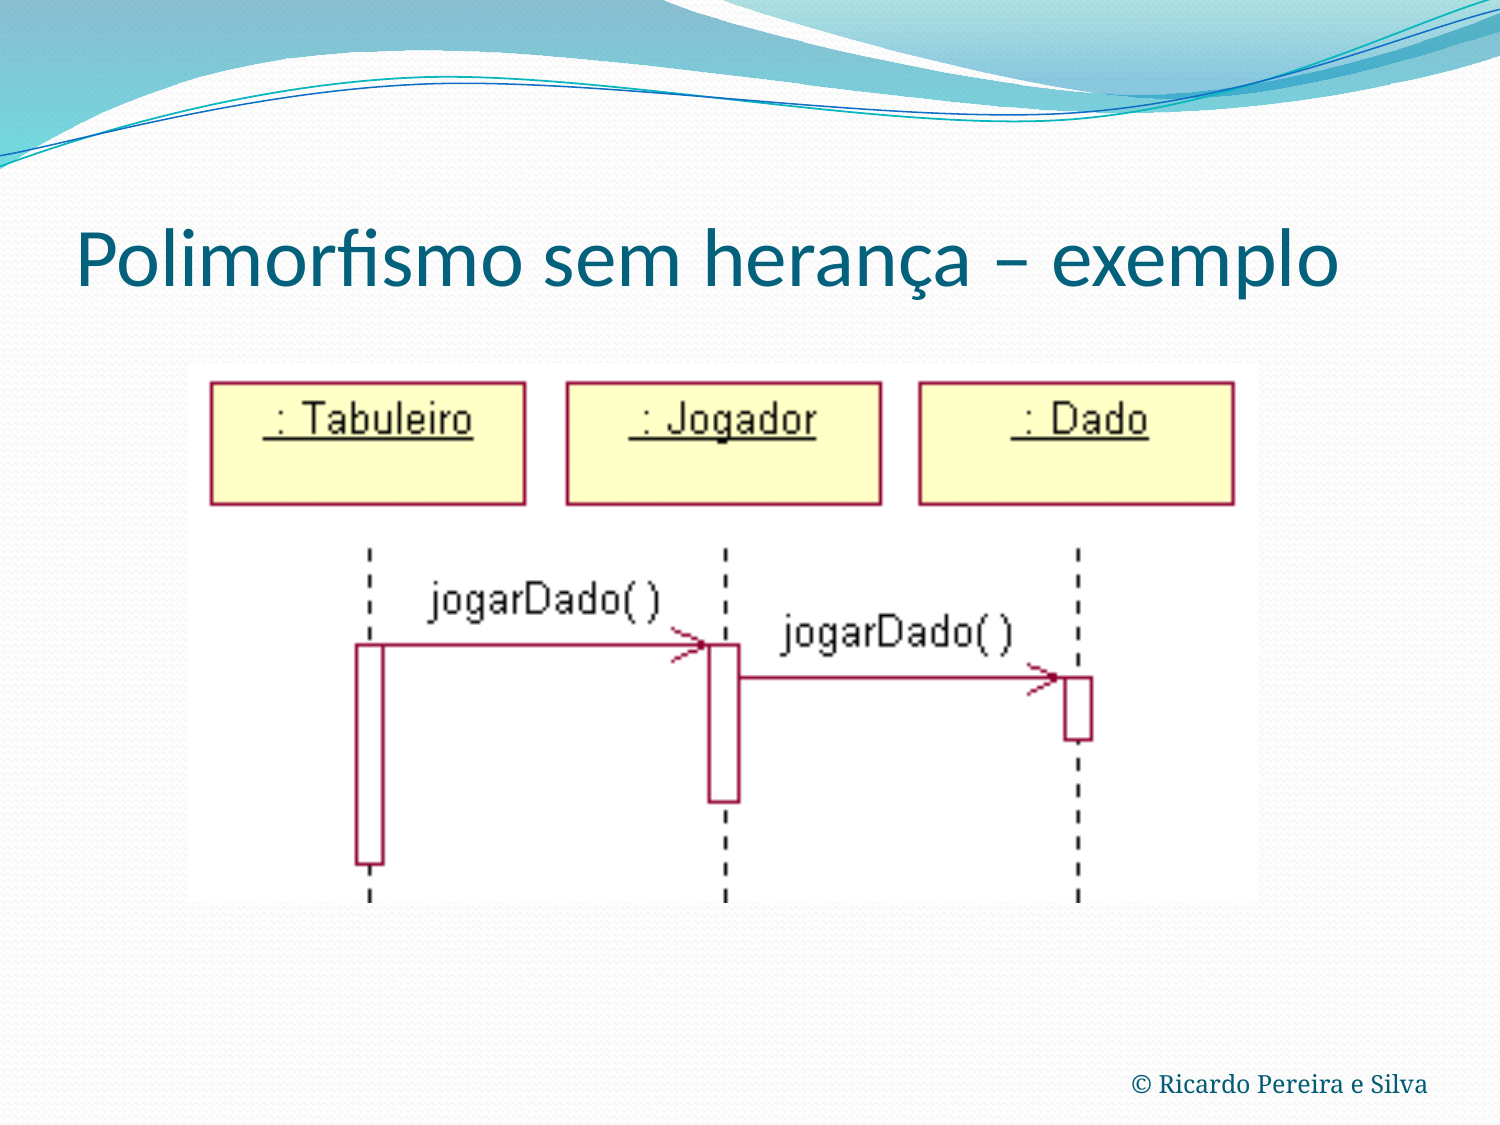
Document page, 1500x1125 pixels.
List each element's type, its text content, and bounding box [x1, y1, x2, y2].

footer © Ricardo Pereira e Silva [1101, 1042, 1429, 1103]
title Polimorfismo sem herança – exemplo [75, 115, 1425, 303]
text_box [188, 362, 1259, 903]
